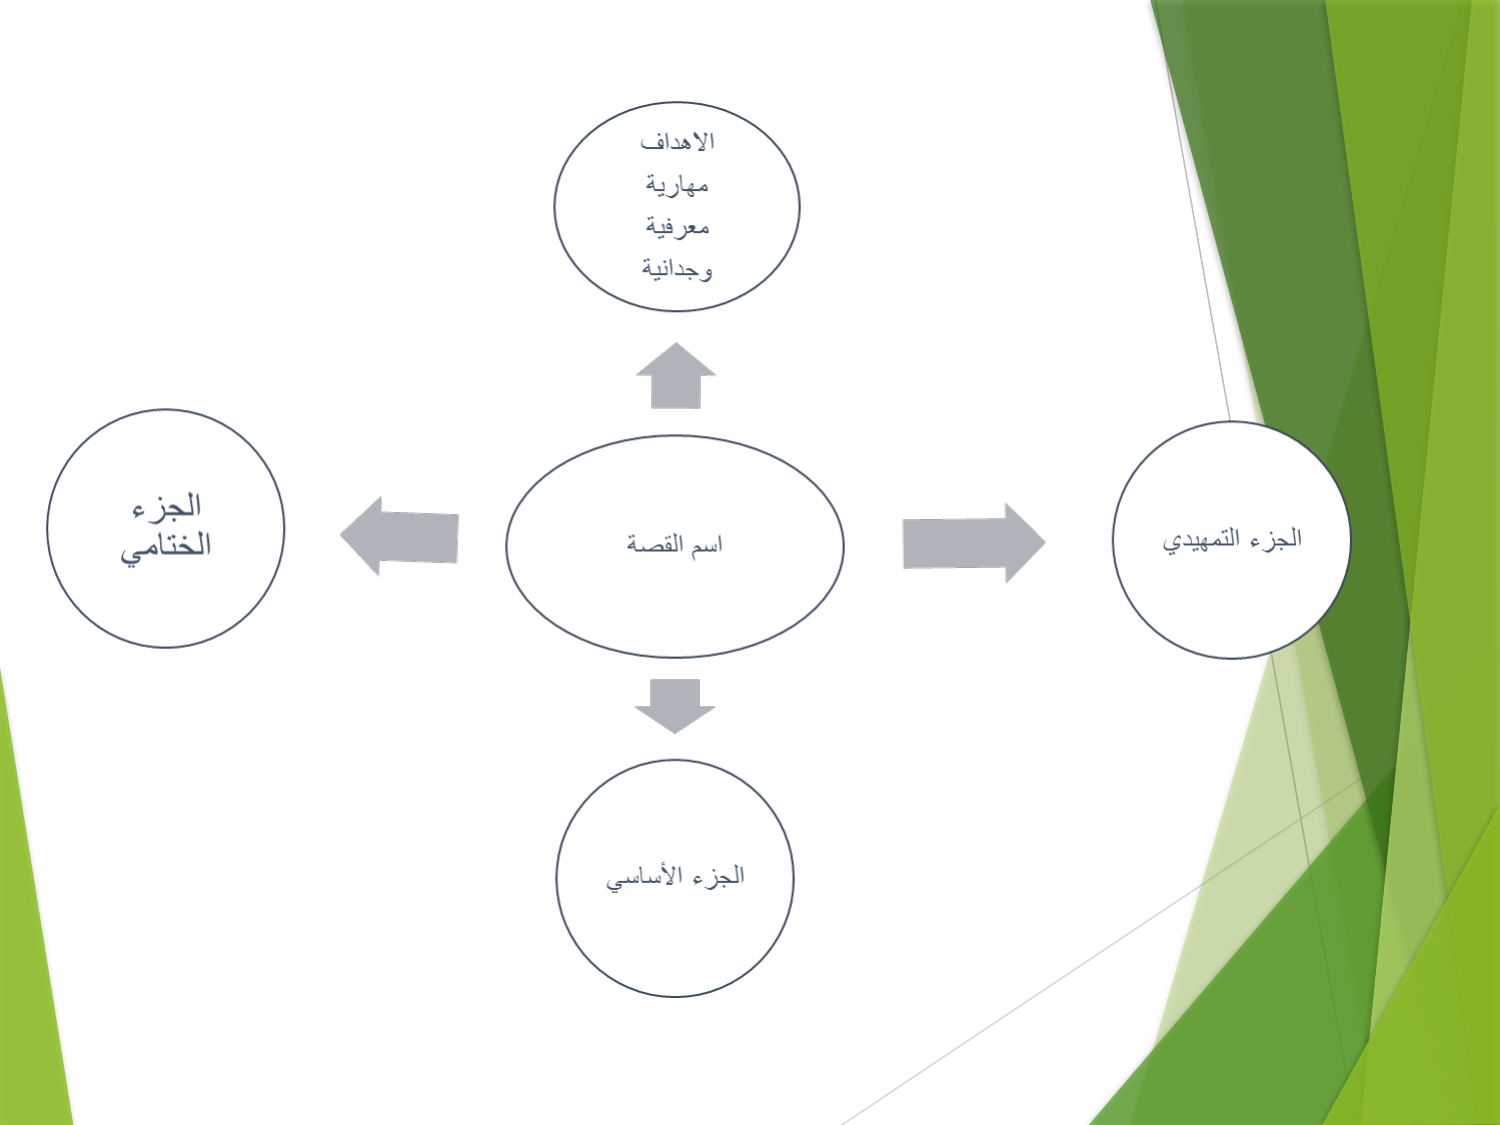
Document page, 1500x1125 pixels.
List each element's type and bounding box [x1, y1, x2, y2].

picture [0, 101, 1427, 1006]
